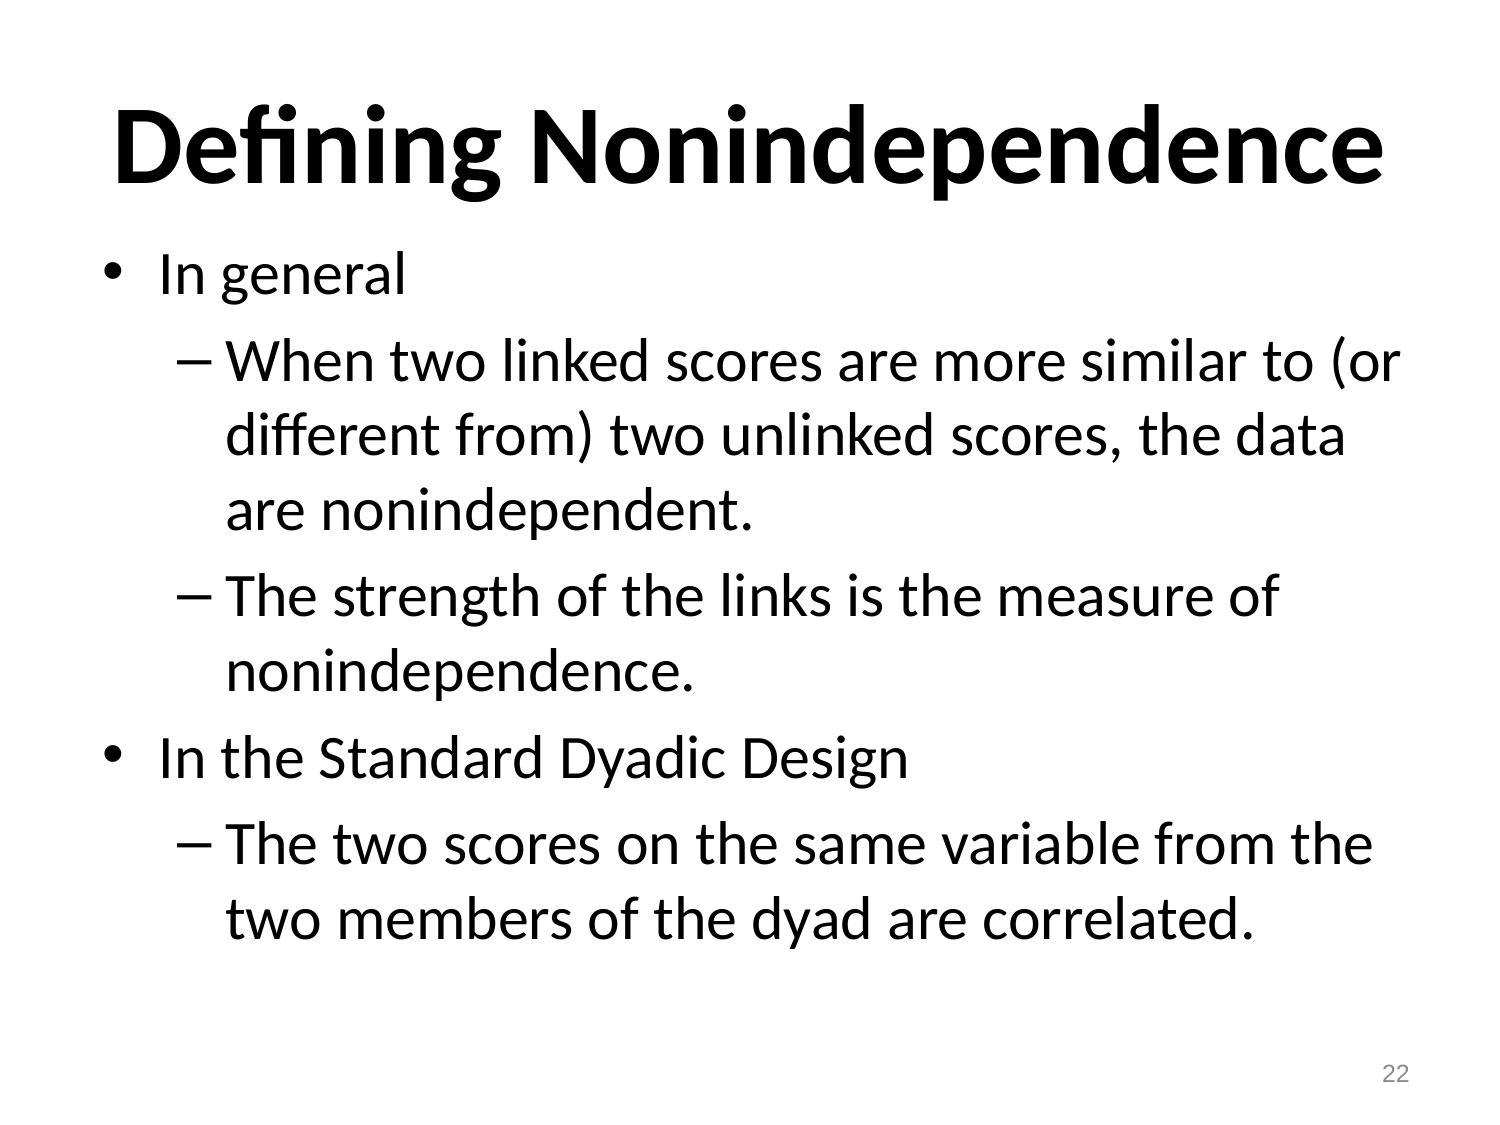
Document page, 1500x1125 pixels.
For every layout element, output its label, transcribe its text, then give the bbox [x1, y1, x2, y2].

slide_number 22 [1074, 1042, 1425, 1103]
list In general When two linked scores are more similar to (or different from) two unlinked scores, the data are nonindependent. The strength of the links is the measure of nonindependence. In the Standard Dyadic Design The two scores on the same variable from the two members of the dyad are correlated. [87, 224, 1438, 968]
title Defining Nonindependence [75, 45, 1425, 233]
